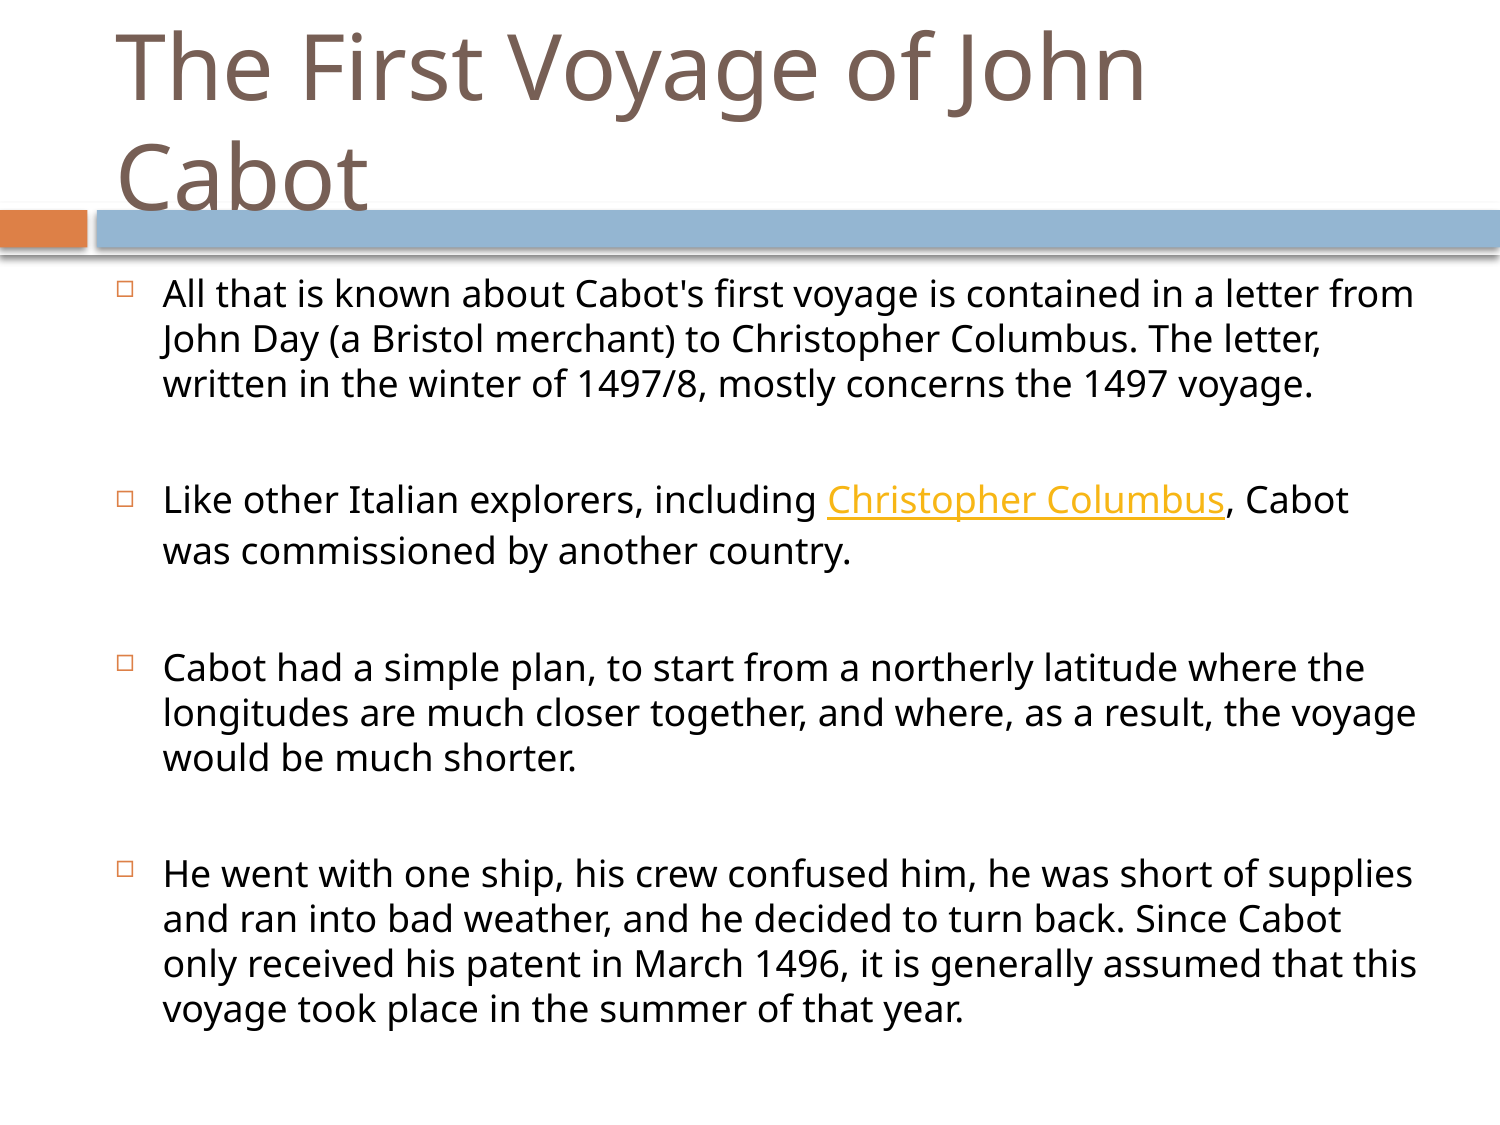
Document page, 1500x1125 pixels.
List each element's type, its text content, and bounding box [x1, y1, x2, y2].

list All that is known about Cabot's first voyage is contained in a letter from John Day (a Bristol merchant) to Christopher Columbus. The letter, written in the winter of 1497/8, mostly concerns the 1497 voyage. Like other Italian explorers, including Christopher Columbus, Cabot was commissioned by another country. Cabot had a simple plan, to start from a northerly latitude where the longitudes are much closer together, and where, as a result, the voyage would be much shorter. He went with one ship, his crew confused him, he was short of supplies and ran into bad weather, and he decided to turn back. Since Cabot only received his patent in March 1496, it is generally assumed that this voyage took place in the summer of that year. [100, 262, 1438, 1088]
title The First Voyage of John Cabot [100, 37, 1438, 200]
